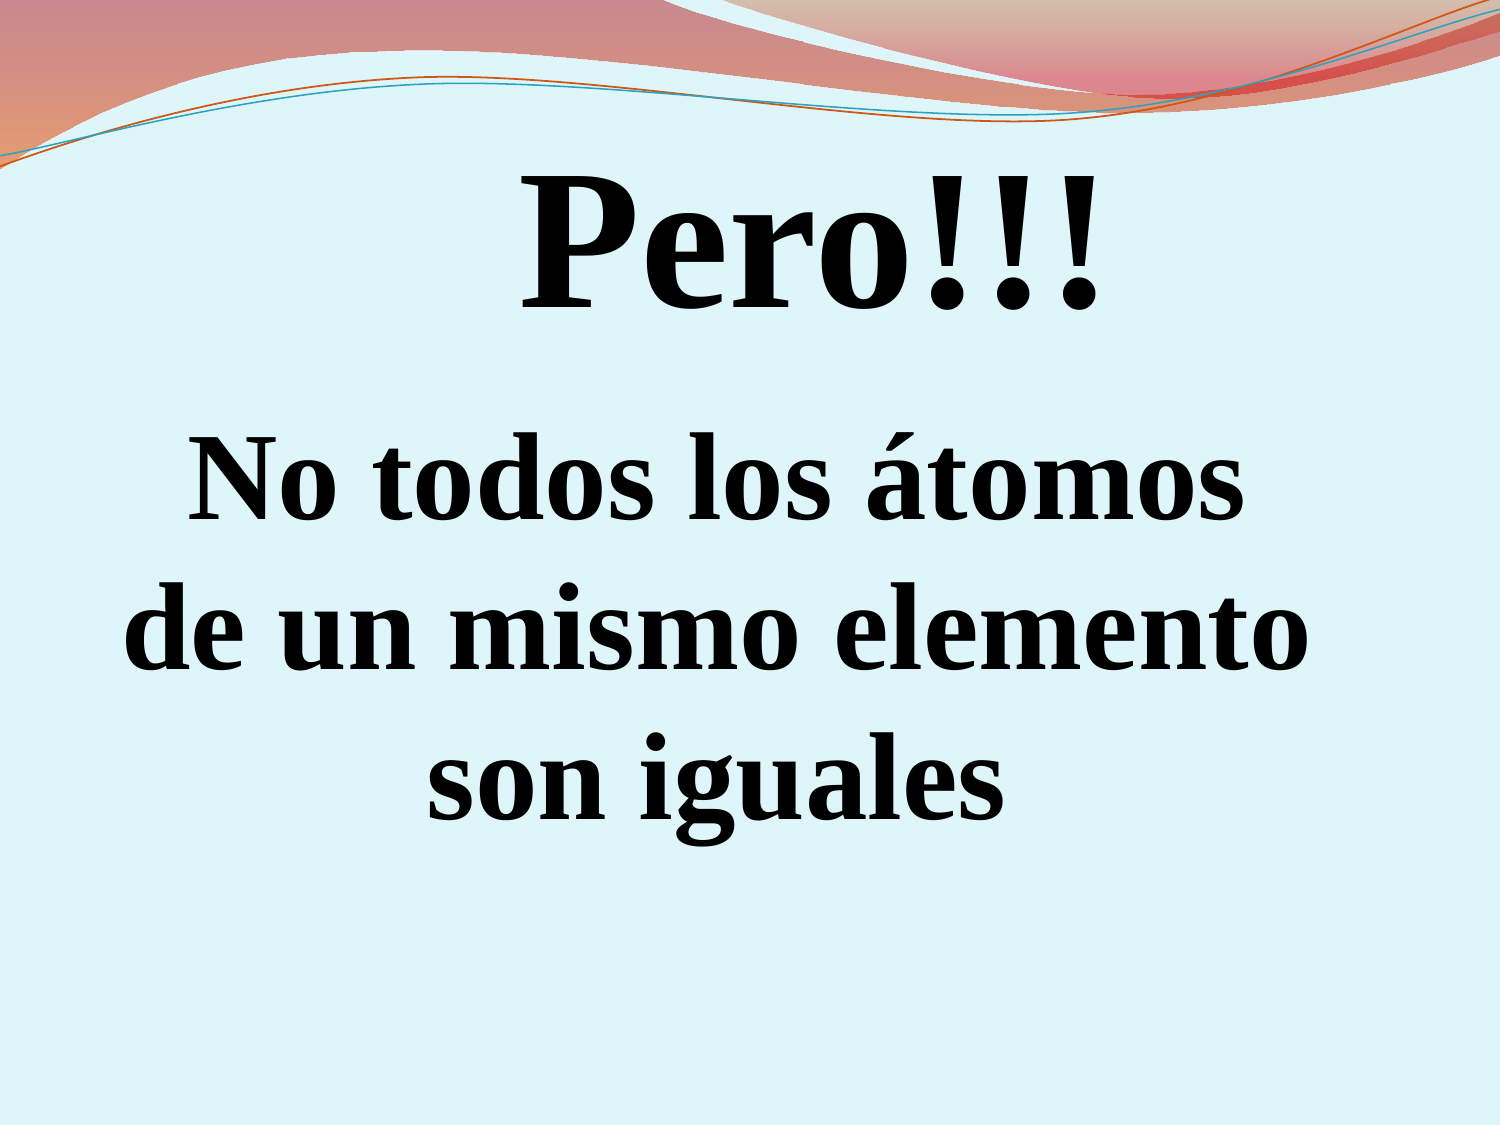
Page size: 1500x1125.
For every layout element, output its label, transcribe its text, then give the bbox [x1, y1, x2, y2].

text_box Pero!!! [503, 99, 1129, 355]
text_box No todos los átomos de un mismo elemento son iguales [99, 387, 1335, 853]
